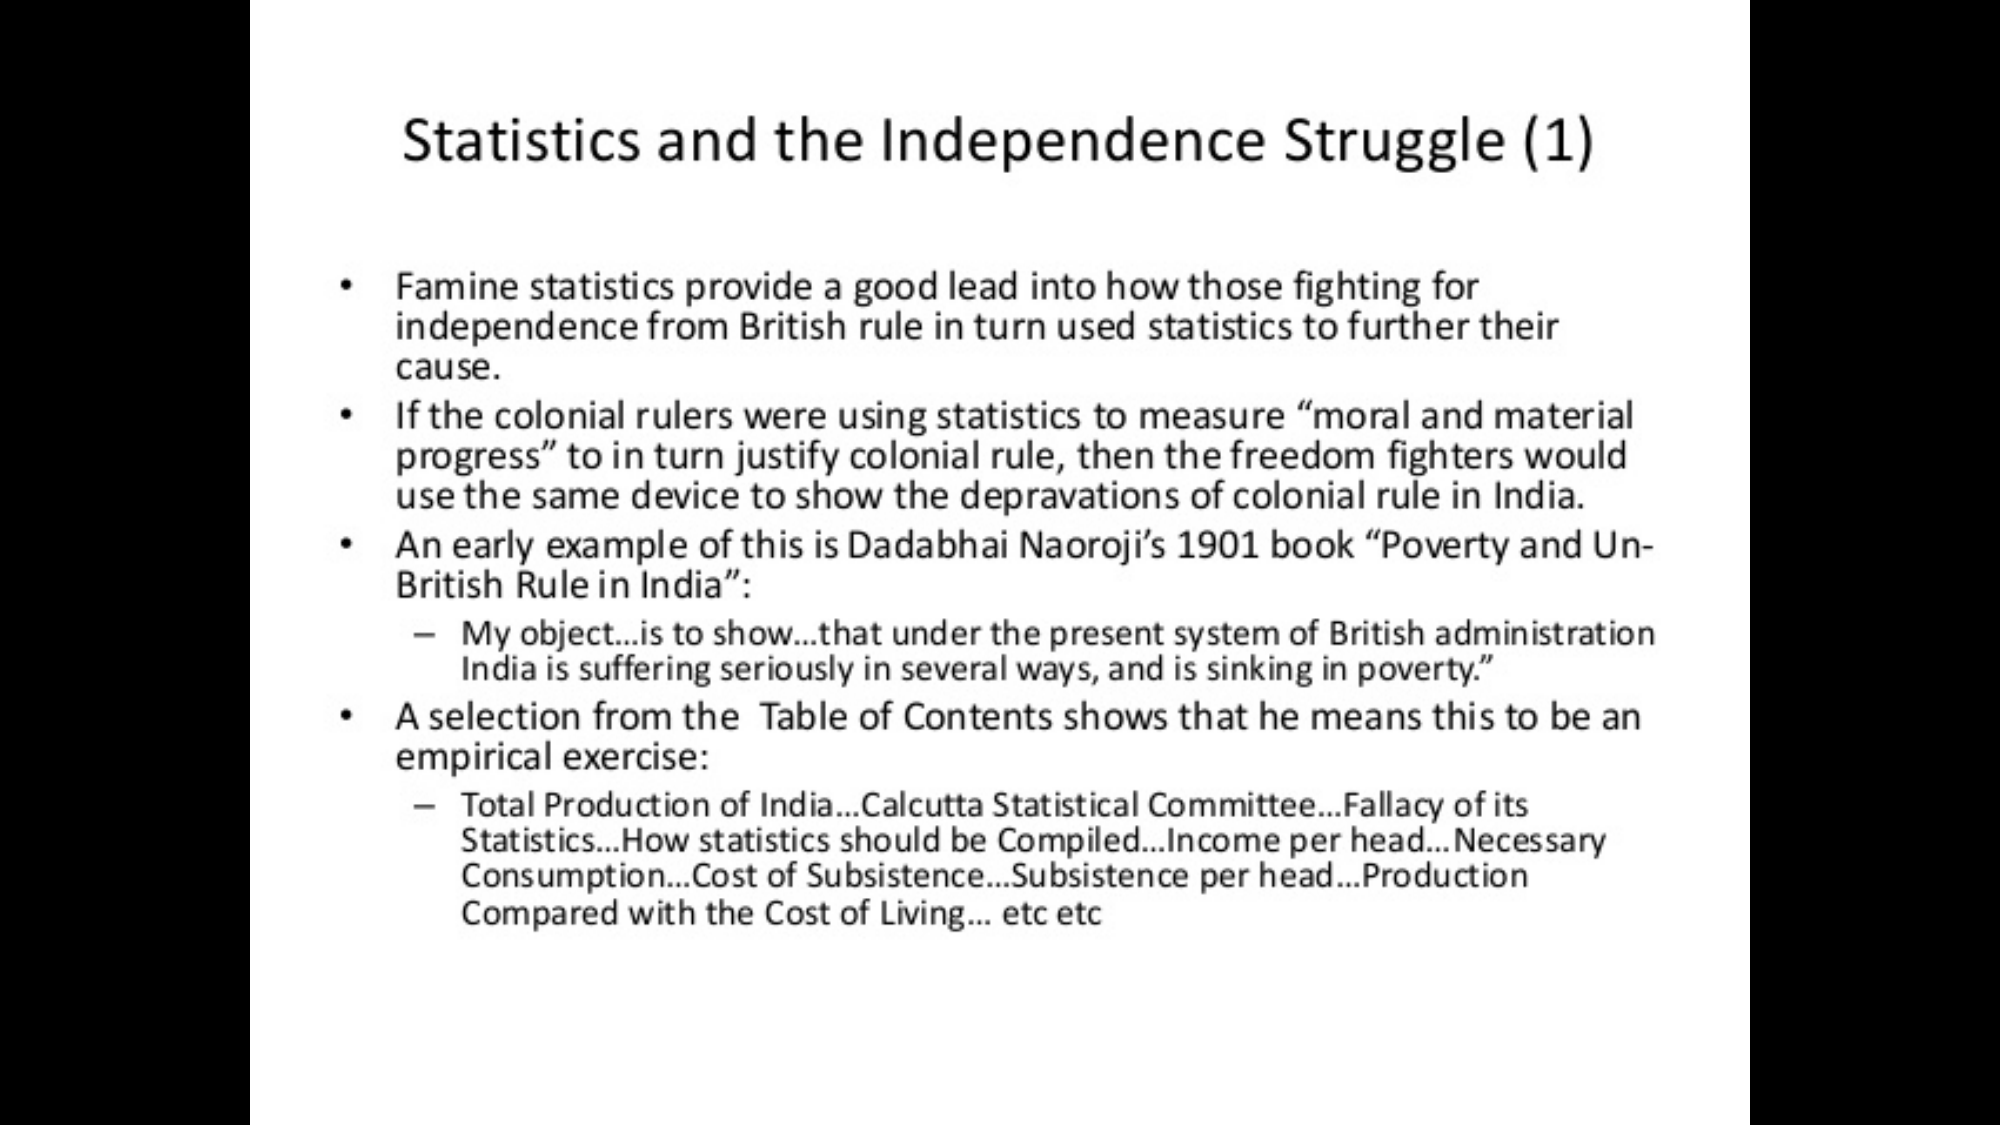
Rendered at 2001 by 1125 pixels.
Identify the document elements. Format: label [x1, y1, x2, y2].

picture [250, 0, 1750, 1125]
